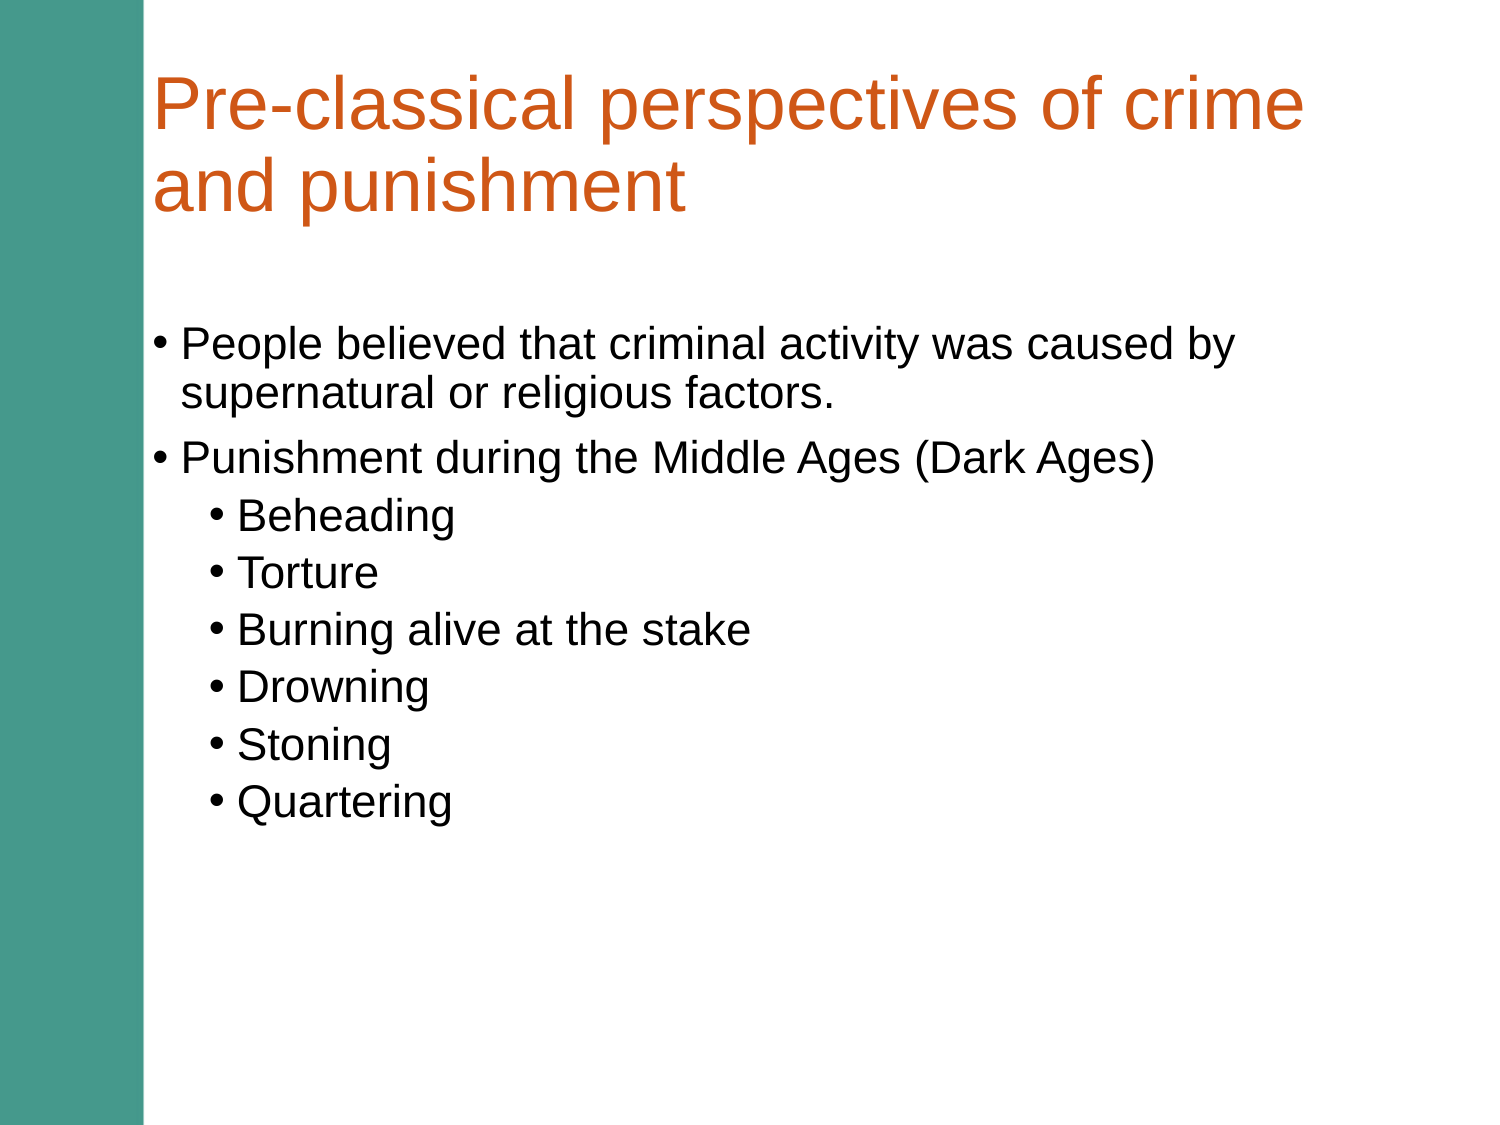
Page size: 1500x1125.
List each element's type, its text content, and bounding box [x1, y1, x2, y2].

picture [0, 0, 1500, 1125]
list People believed that criminal activity was caused by supernatural or religious factors. Punishment during the Middle Ages (Dark Ages) Beheading Torture Burning alive at the stake Drowning Stoning Quartering [137, 312, 1432, 1027]
title Pre-classical perspectives of crime and punishment [137, 37, 1432, 255]
